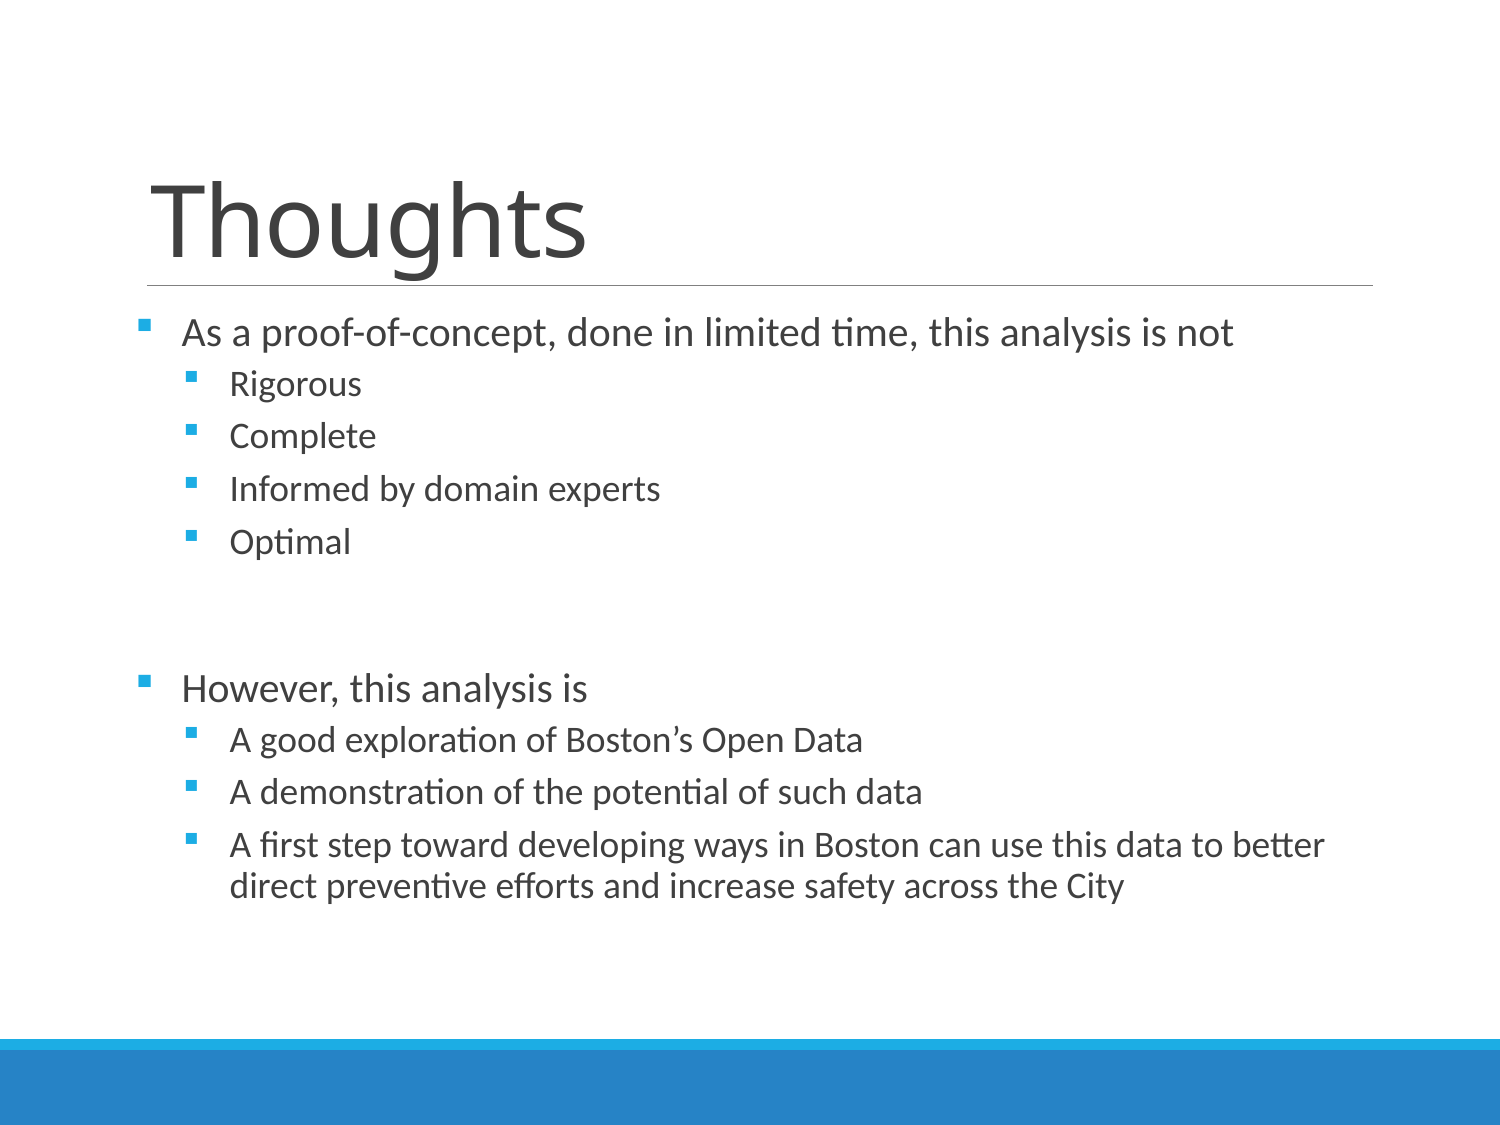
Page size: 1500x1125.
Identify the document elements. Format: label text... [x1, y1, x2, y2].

list As a proof-of-concept, done in limited time, this analysis is not Rigorous Complete Informed by domain experts Optimal However, this analysis is A good exploration of Boston’s Open Data A demonstration of the potential of such data A first step toward developing ways in Boston can use this data to better direct preventive efforts and increase safety across the City [135, 302, 1373, 963]
title Thoughts [135, 47, 1373, 285]
